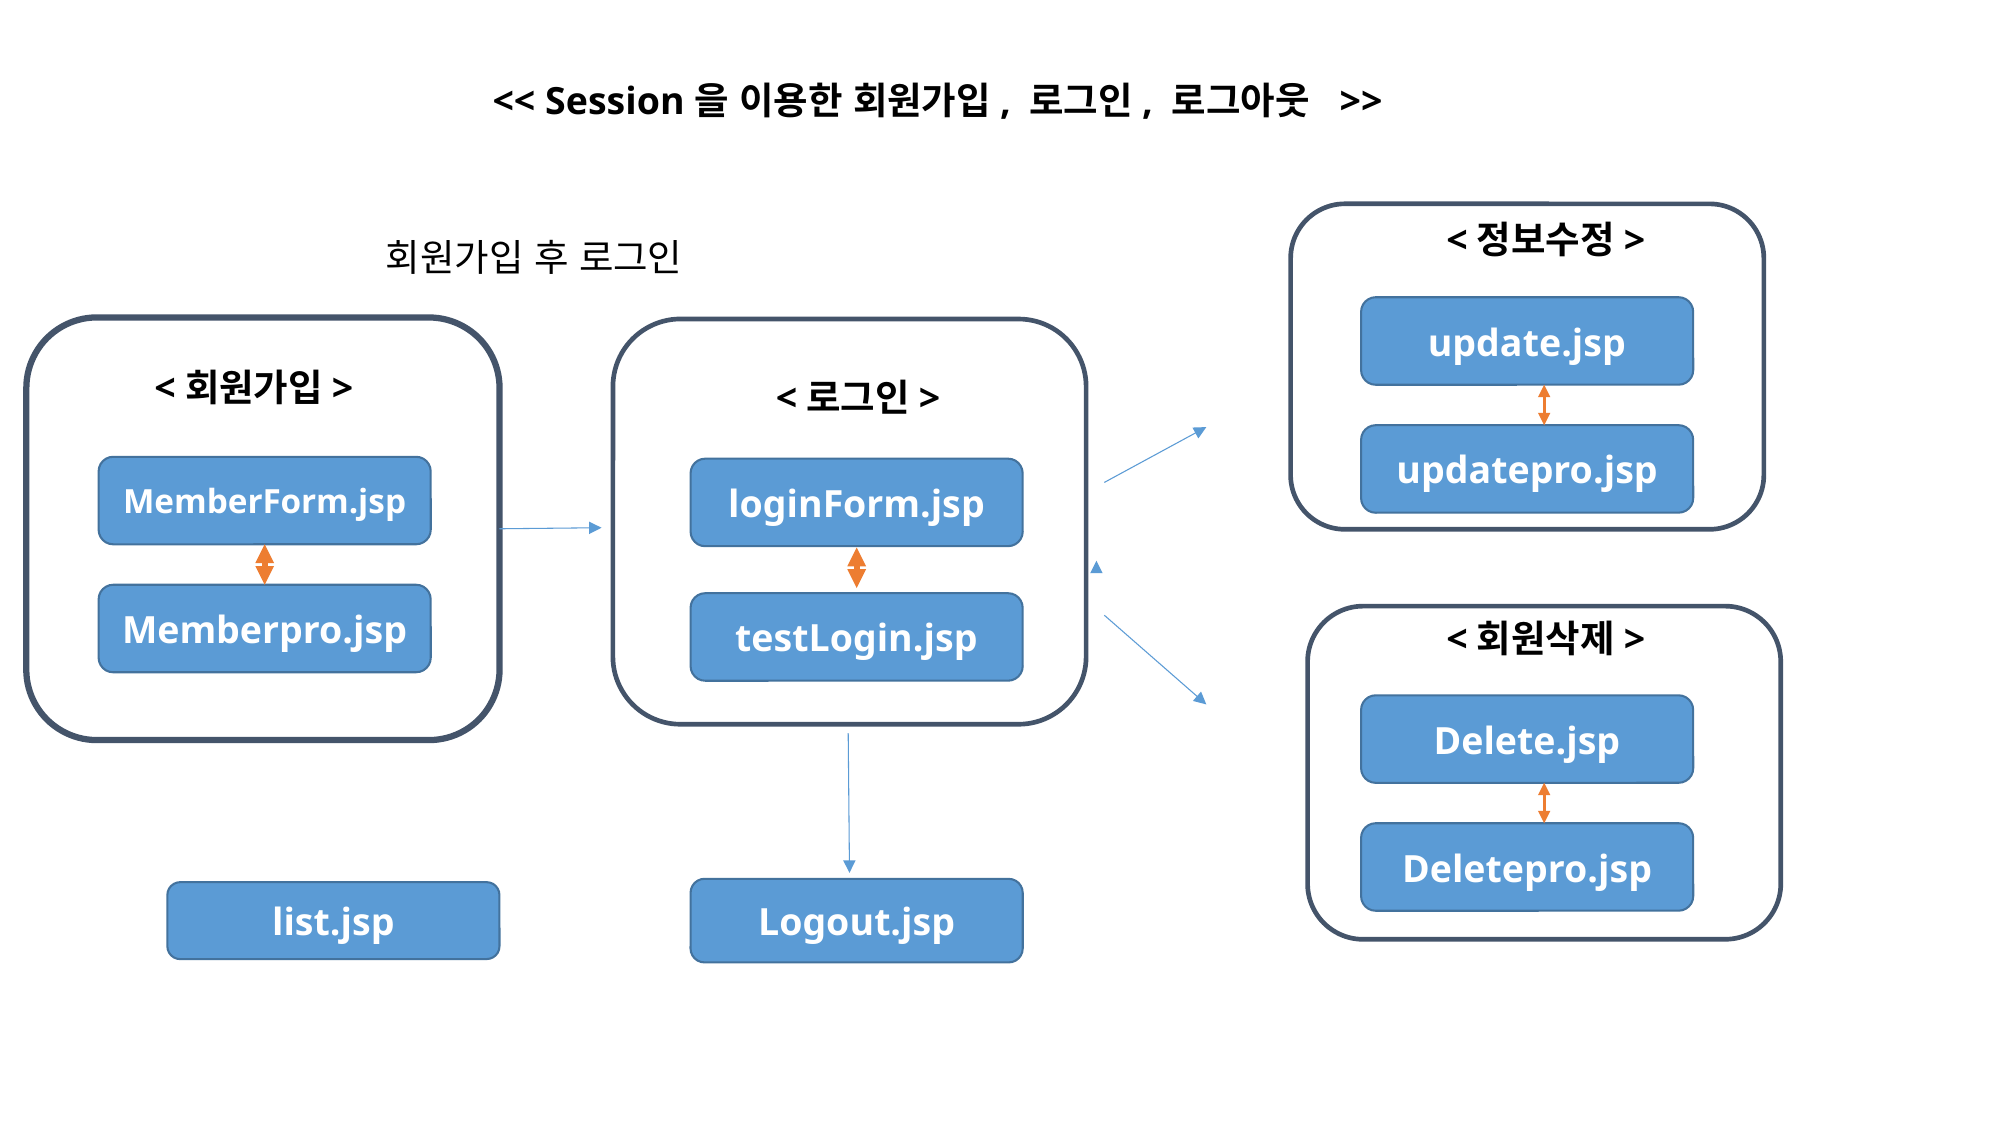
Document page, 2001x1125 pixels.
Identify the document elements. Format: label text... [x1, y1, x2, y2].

text_box <회원삭제> [1431, 607, 1764, 667]
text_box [1104, 615, 1207, 705]
text_box [1289, 202, 1765, 531]
text_box Logout.jsp [689, 877, 1024, 964]
text_box <로그인> [761, 366, 1094, 427]
text_box [1306, 605, 1782, 941]
text_box [611, 317, 1088, 726]
text_box 회원가입 후 로그인 [370, 226, 979, 287]
text_box list.jsp [166, 881, 501, 961]
text_box <회원가입> [139, 356, 472, 417]
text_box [1104, 427, 1207, 483]
text_box << Session을 이용한 회원가입, 로그인, 로그아웃 >> [477, 69, 1716, 130]
text_box [25, 316, 501, 742]
text_box <정보수정> [1431, 209, 1764, 269]
